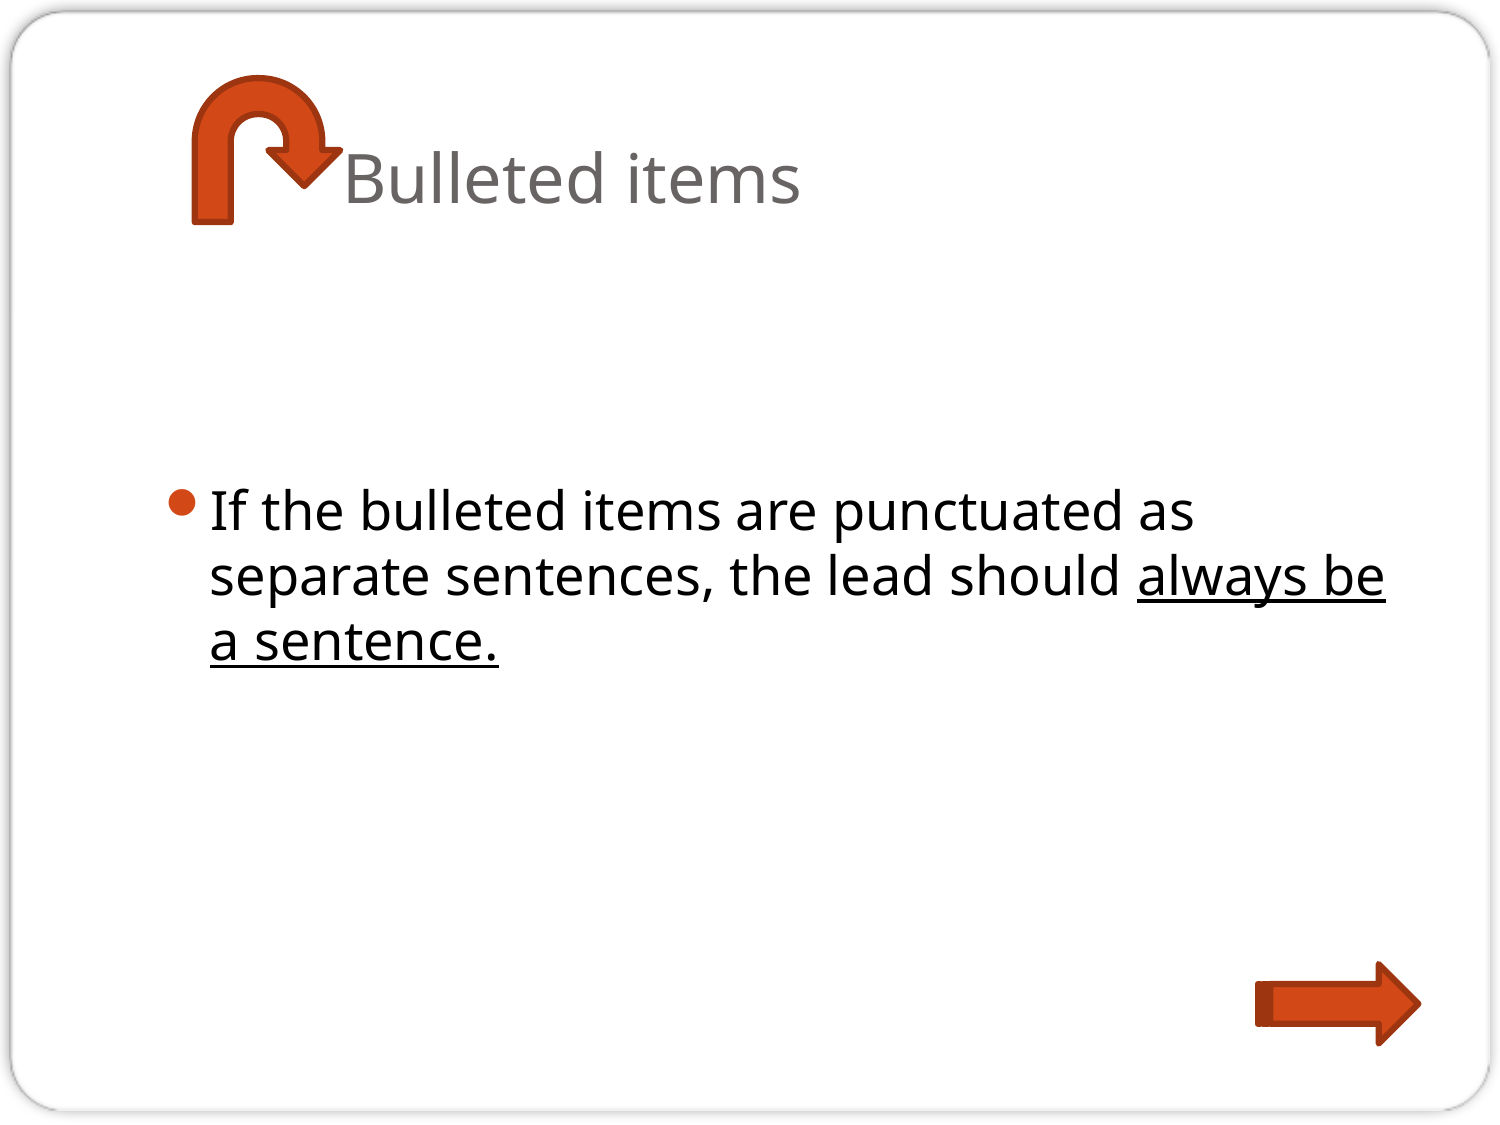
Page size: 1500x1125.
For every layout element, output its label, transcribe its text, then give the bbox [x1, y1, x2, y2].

list If the bulleted items are punctuated as separate sentences, the lead should always be a sentence. [150, 237, 1425, 988]
text_box [191, 74, 344, 226]
title Bulleted items [150, 45, 1425, 233]
text_box [1255, 961, 1422, 1047]
